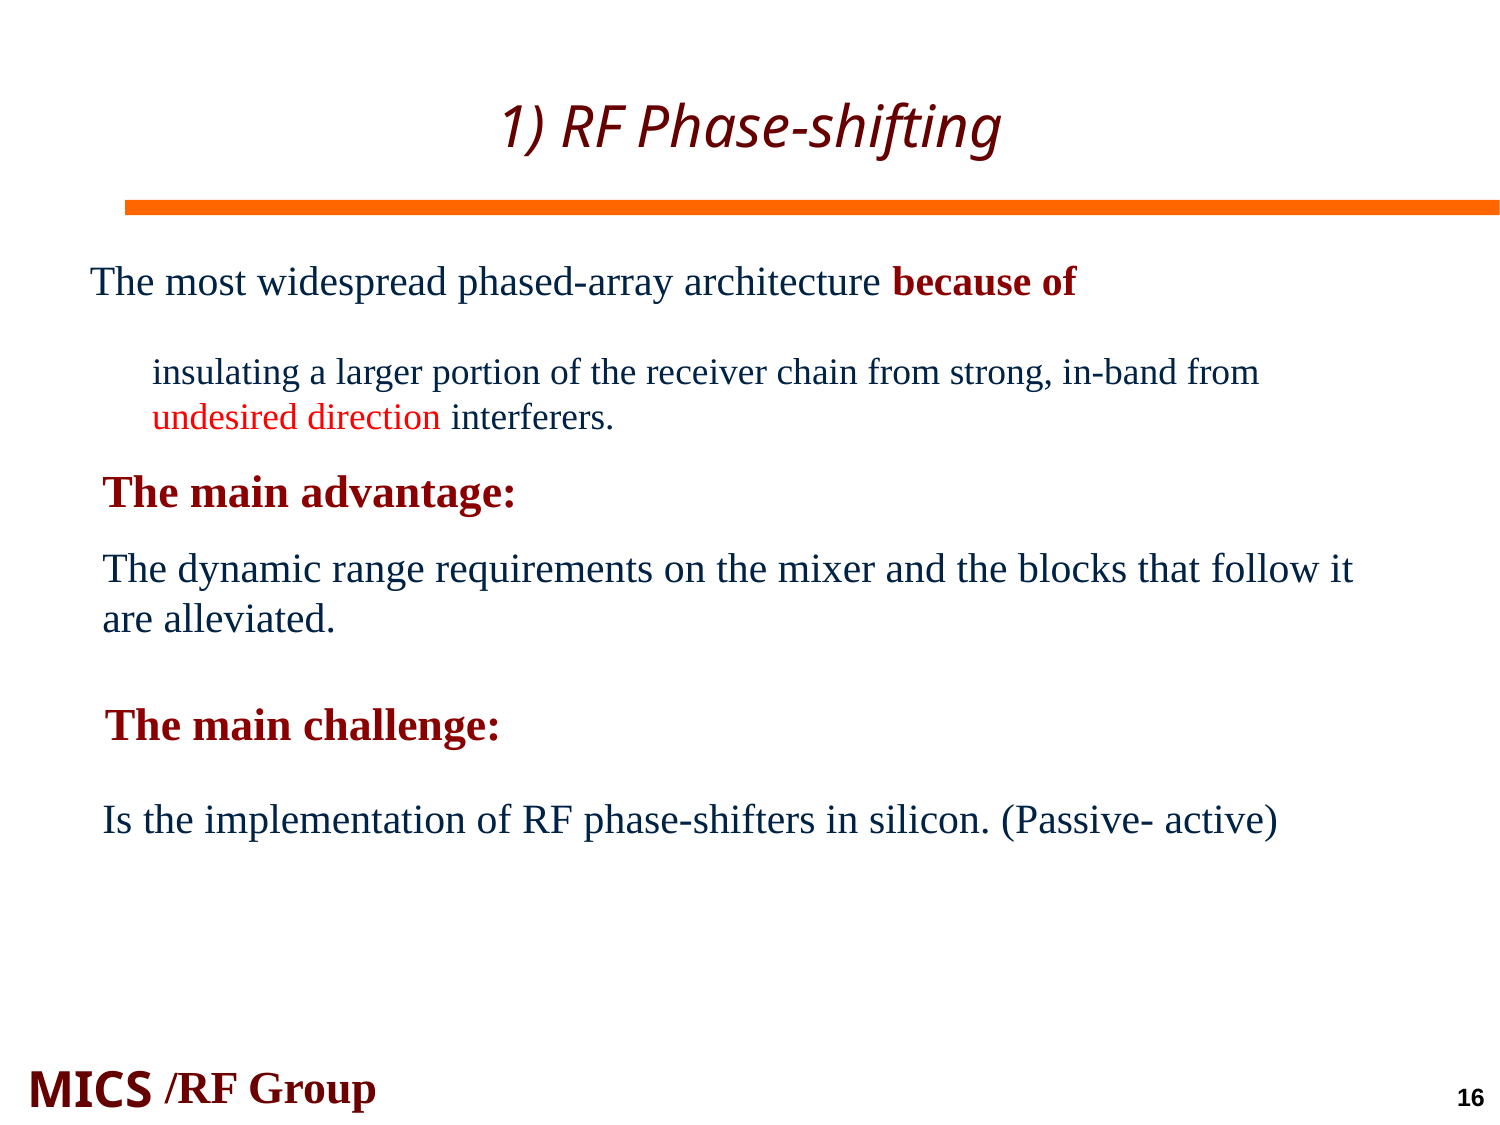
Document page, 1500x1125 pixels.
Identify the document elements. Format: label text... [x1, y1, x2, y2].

text_box The main advantage: [87, 454, 775, 524]
title 1) RF Phase-shifting [112, 12, 1388, 201]
text_box The most widespread phased-array architecture because of [74, 246, 1488, 312]
text_box The dynamic range requirements on the mixer and the blocks that follow it are alleviated. [87, 533, 1425, 649]
slide_number 16 [1425, 1067, 1500, 1125]
text_box The main challenge: [89, 687, 529, 758]
text_box /RF Group [149, 1050, 438, 1120]
text_box Is the implementation of RF phase-shifters in silicon. (Passive- active) [87, 784, 1350, 850]
text_box insulating a larger portion of the receiver chain from strong, in-band from undesired direction interferers. [137, 339, 1400, 445]
